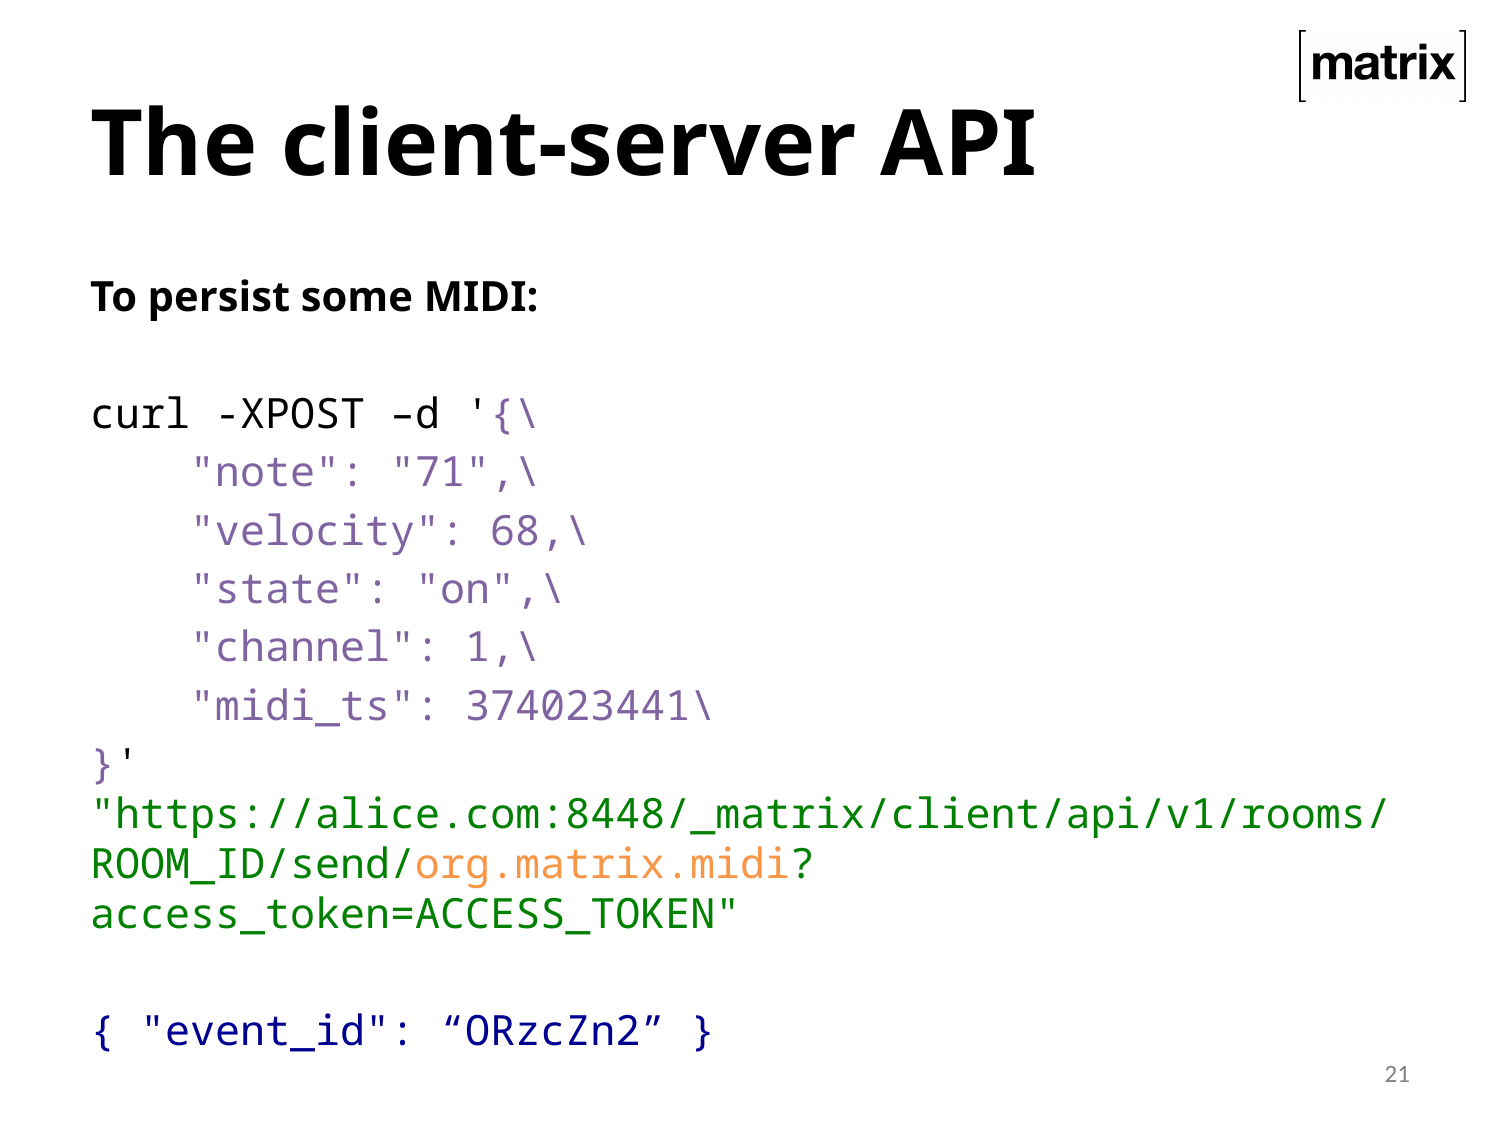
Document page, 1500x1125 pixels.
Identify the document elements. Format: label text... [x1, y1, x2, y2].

slide_number 21 [1074, 1042, 1425, 1103]
list To persist some MIDI: curl -XPOST –d '{\ "note": "71",\ "velocity": 68,\ "state": "on",\ "channel": 1,\ "midi_ts": 374023441\ }' "https://alice.com:8448/_matrix/client/api/v1/rooms/ROOM_ID/send/org.matrix.midi?access_token=ACCESS_TOKEN" { "event_id": “ORzcZn2” } [75, 262, 1425, 1005]
picture [1299, 30, 1466, 102]
title The client-server API [75, 45, 1425, 233]
